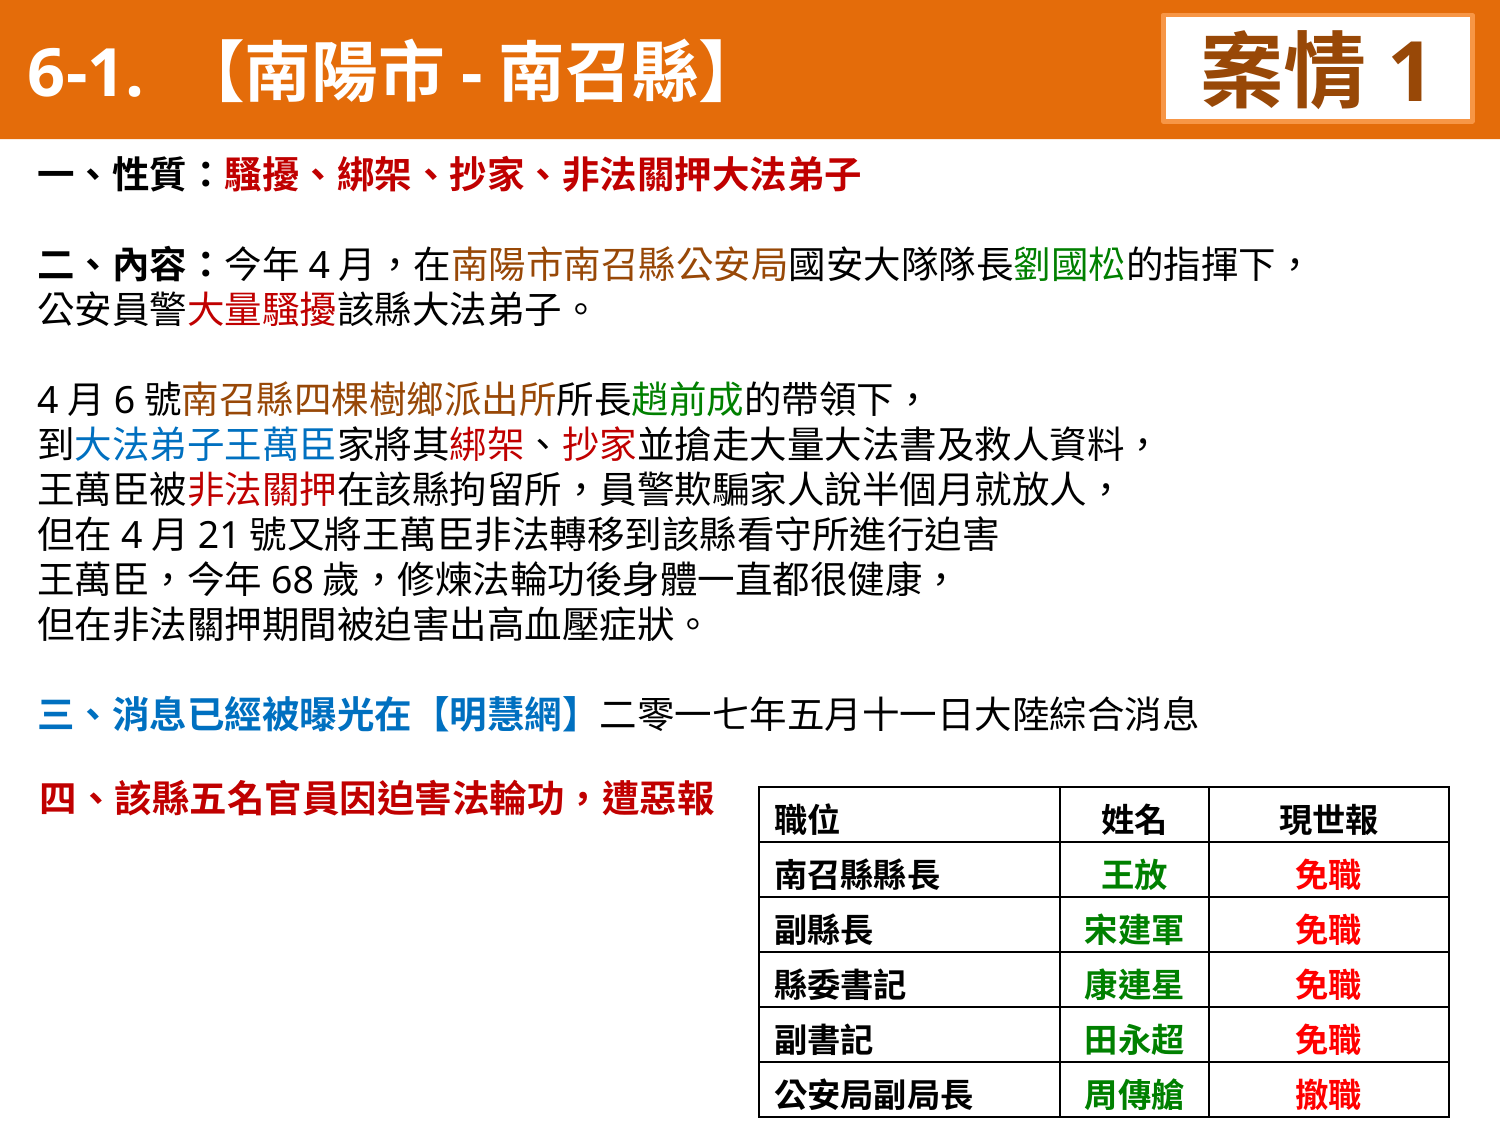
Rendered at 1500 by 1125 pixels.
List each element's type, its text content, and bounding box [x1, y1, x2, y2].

table_cell 免職 [1210, 898, 1448, 951]
table_cell 免職 [1210, 1008, 1448, 1061]
text_box 四、該縣五名官員因迫害法輪功，遭惡報 [25, 767, 733, 828]
table_cell 撤職 [1210, 1063, 1448, 1116]
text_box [0, 0, 1500, 140]
table_cell 南召縣縣長 [760, 843, 1059, 896]
table_cell 副書記 [760, 1008, 1059, 1061]
table_cell 副縣長 [760, 898, 1059, 951]
table_cell 免職 [1210, 953, 1448, 1006]
table_cell 宋建軍 [1061, 898, 1208, 951]
table_cell 公安局副局長 [760, 1063, 1059, 1116]
table_cell 周傳艙 [1061, 1063, 1208, 1116]
table_cell 田永超 [1061, 1008, 1208, 1061]
table_header 姓名 [1061, 788, 1208, 841]
table_cell 康連星 [1061, 953, 1208, 1006]
text_box 一、性質：騷擾、綁架、抄家、非法關押大法弟子 二、內容：今年4月，在南陽市南召縣公安局國安大隊隊長劉國松的指揮下， 公安員警大量騷擾該縣大法弟子。 4月6號南召縣四棵樹鄉派出所所長趙前成的帶領下， 到大法弟子王萬臣家將其綁架、抄家並搶走大量大法書及救人資料， 王萬臣被非法關押在該縣拘留所，員警欺騙家人說半個月就放人， 但在4月21號又將王萬臣非法轉移到該縣看守所進行迫害 王萬臣，今年68歲，修煉法輪功後身體一直都很健康， 但在非法關押期間被迫害出高血壓症狀。 三、消息已經被曝光在【明慧網】二零一七年五月十一日大陸綜合消息 [22, 148, 1499, 789]
table_cell 王放 [1061, 843, 1208, 896]
table_cell 縣委書記 [760, 953, 1059, 1006]
table_header 職位 [760, 788, 1059, 841]
table_cell 免職 [1210, 843, 1448, 896]
table_header 現世報 [1210, 788, 1448, 841]
